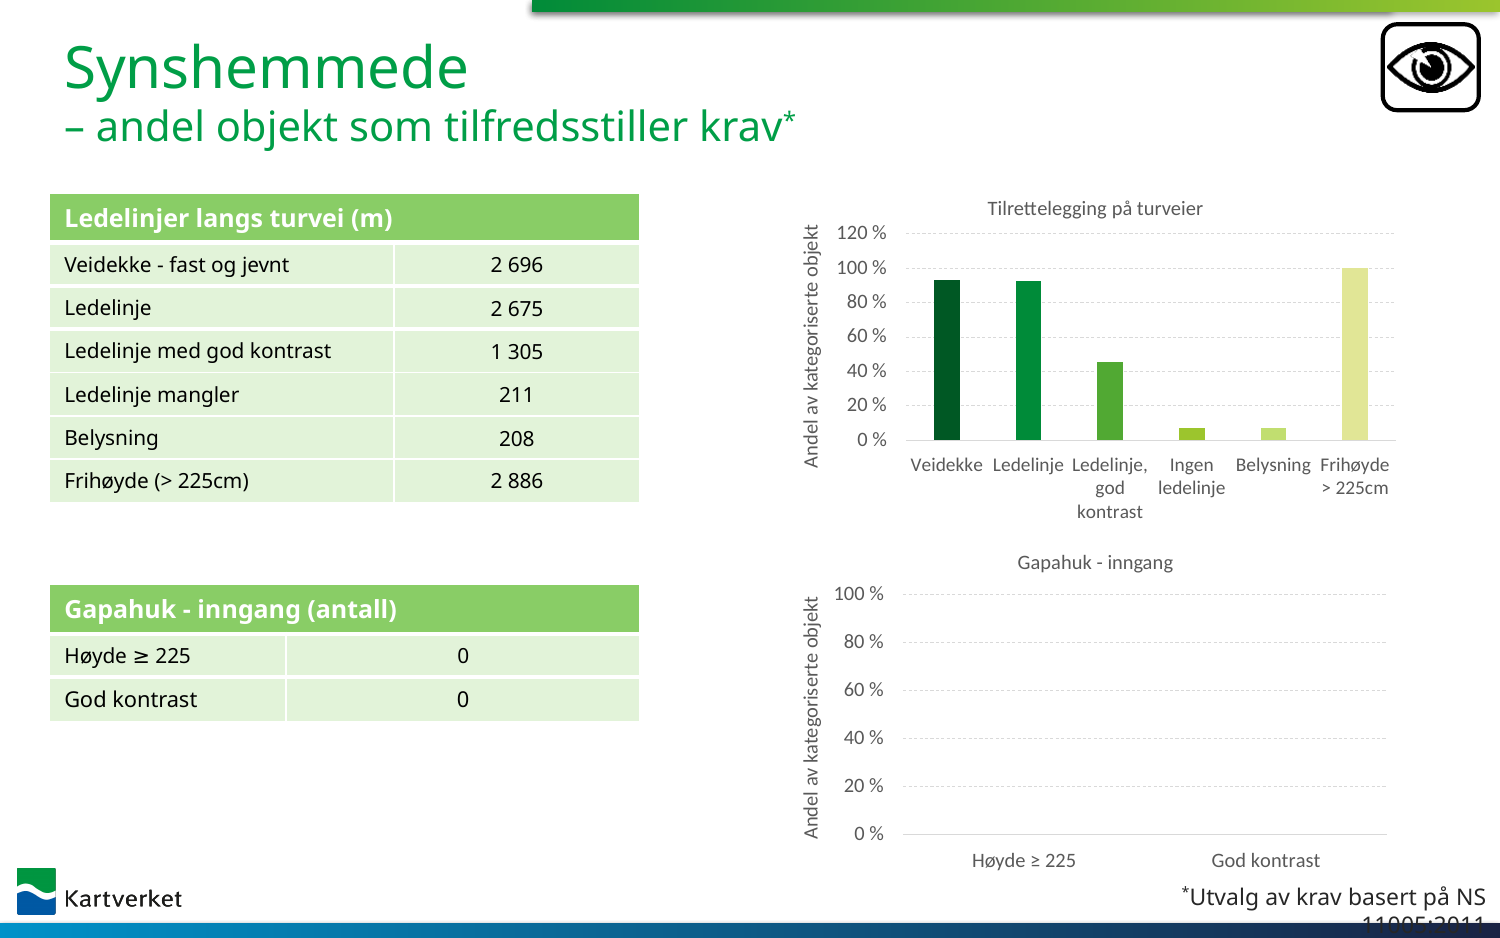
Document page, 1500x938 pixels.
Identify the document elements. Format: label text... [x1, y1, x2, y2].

table_cell 0 [287, 679, 639, 721]
table_cell Belysning [50, 417, 393, 458]
table_cell 2 886 [395, 460, 639, 502]
table_cell God kontrast [50, 679, 285, 721]
table_cell Veidekke - fast og jevnt [50, 245, 393, 284]
table_cell 1 305 [395, 331, 639, 372]
table_cell Høyde ≥ 225 [50, 636, 285, 675]
table_header Gapahuk - inngang (antall) [50, 585, 639, 632]
text_box Synshemmede – andel objekt som tilfredsstiller krav* [49, 24, 1431, 158]
table_cell 2 675 [395, 288, 639, 327]
picture [791, 187, 1400, 526]
table_cell Ledelinje [50, 288, 393, 327]
table_cell 211 [395, 373, 639, 415]
table_cell Ledelinje mangler [50, 373, 393, 415]
table_cell 2 696 [395, 245, 639, 284]
table_cell 208 [395, 417, 639, 458]
table_cell Frihøyde (> 225cm) [50, 460, 393, 502]
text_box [1382, 24, 1480, 111]
picture [791, 541, 1400, 880]
text_box *Utvalg av krav basert på NS 11005:2011 [1068, 873, 1500, 938]
table_cell 0 [287, 636, 639, 675]
table_cell Ledelinje med god kontrast [50, 331, 393, 372]
table_header Ledelinjer langs turvei (m) [50, 194, 639, 240]
